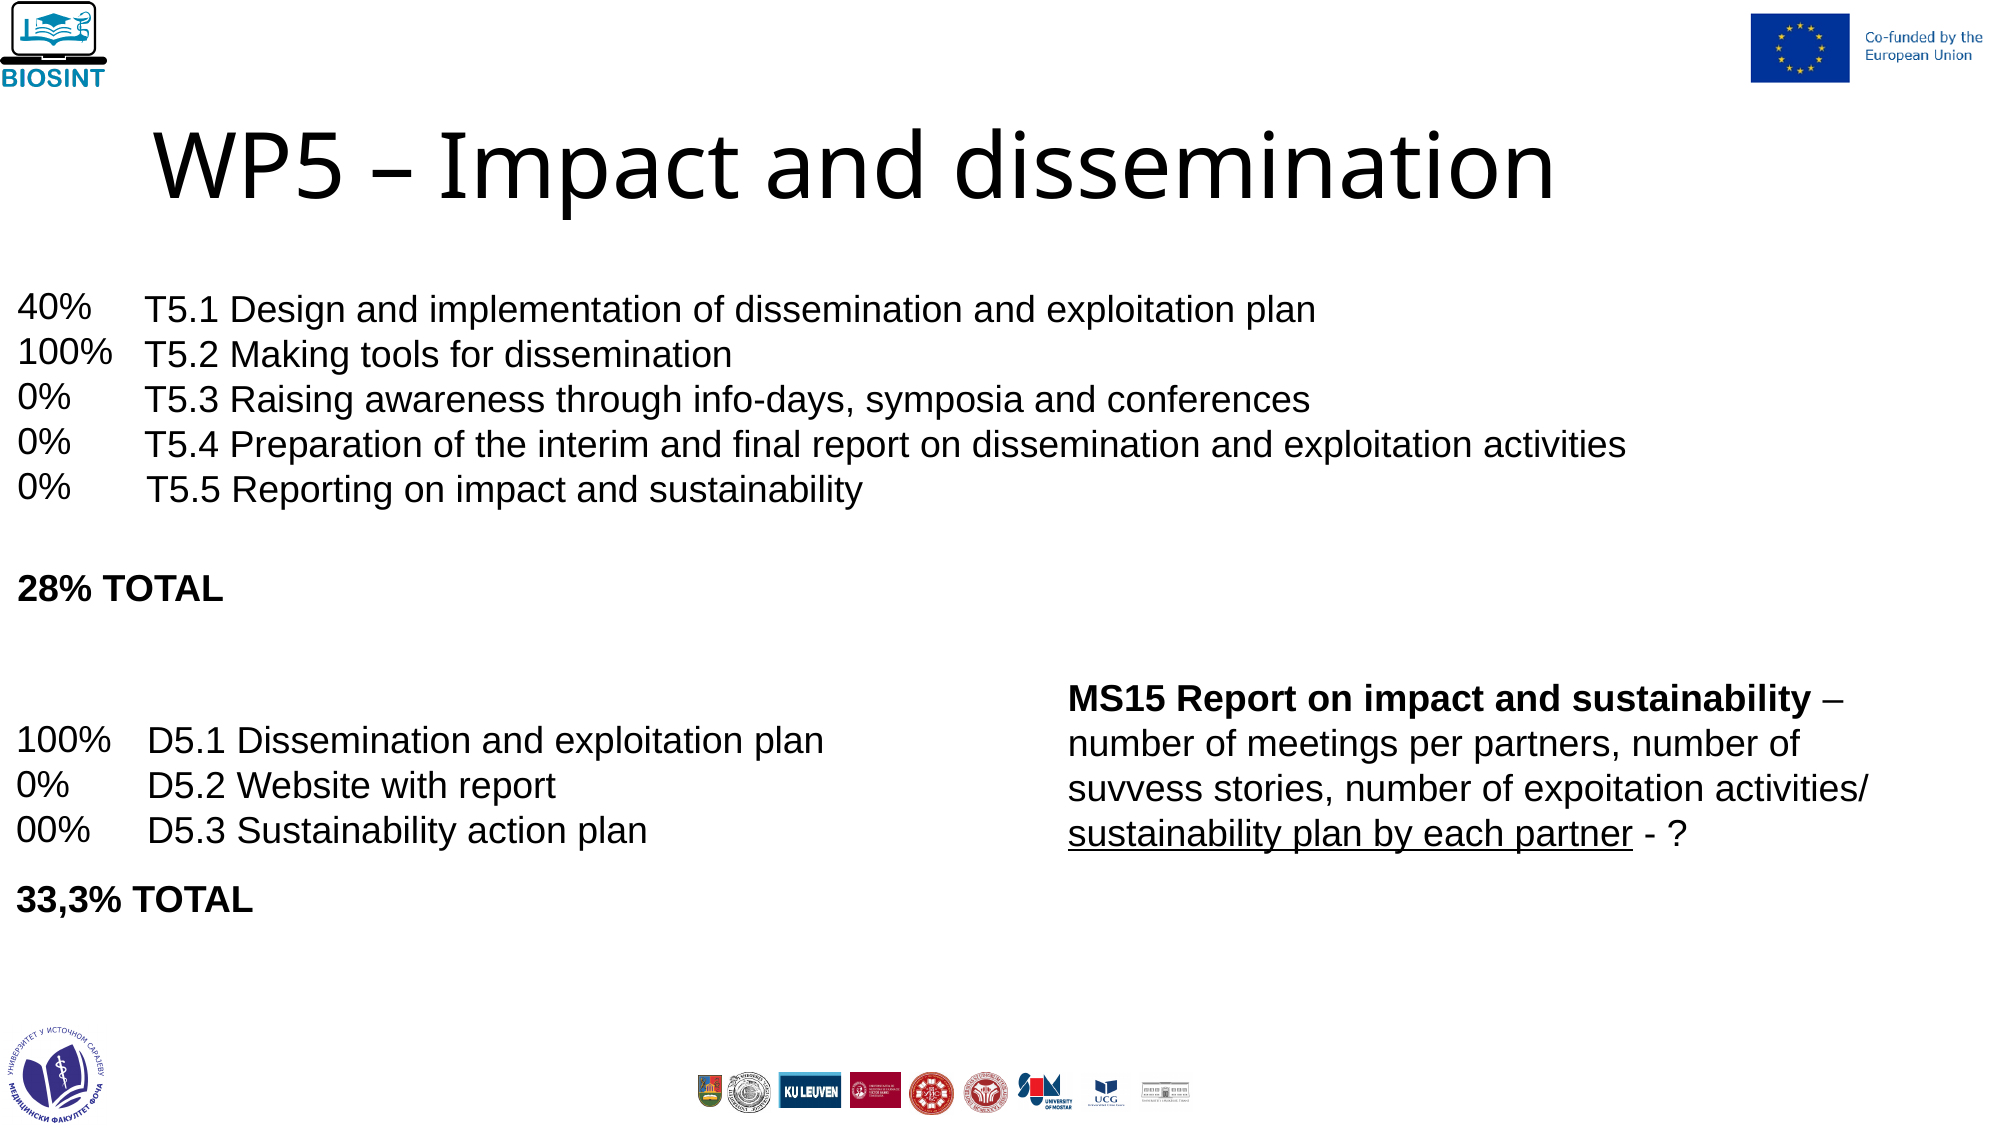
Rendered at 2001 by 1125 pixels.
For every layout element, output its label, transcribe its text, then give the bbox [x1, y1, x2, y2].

text_box T5.1 Design and implementation of dissemination and exploitation plan T5.2 Making tools for dissemination T5.3 Raising awareness through info-days, symposia and conferences T5.4 Preparation of the interim and final report on dissemination and exploitation activities T5.5 Reporting on impact and sustainability [120, 277, 1747, 517]
picture [32, 72, 40, 83]
title WP5 – Impact and dissemination [137, 59, 1863, 278]
text_box 100% 0% 00% 33,3% TOTAL [0, 707, 320, 928]
picture [3, 1024, 107, 1125]
picture [77, 79, 83, 87]
text_box 40% 100% 0% 0% 0% 28% TOTAL [0, 274, 322, 617]
text_box D5.1 Dissemination and exploitation plan D5.2 Website with report D5.3 Sustainability action plan [132, 708, 969, 859]
picture [0, 1, 107, 87]
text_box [698, 1072, 1196, 1125]
picture [1746, 1, 2000, 90]
text_box MS15 Report on impact and sustainability – number of meetings per partners, number of suvvess stories, number of expoitation activities/ sustainability plan by each partner - ? [1053, 666, 1939, 862]
